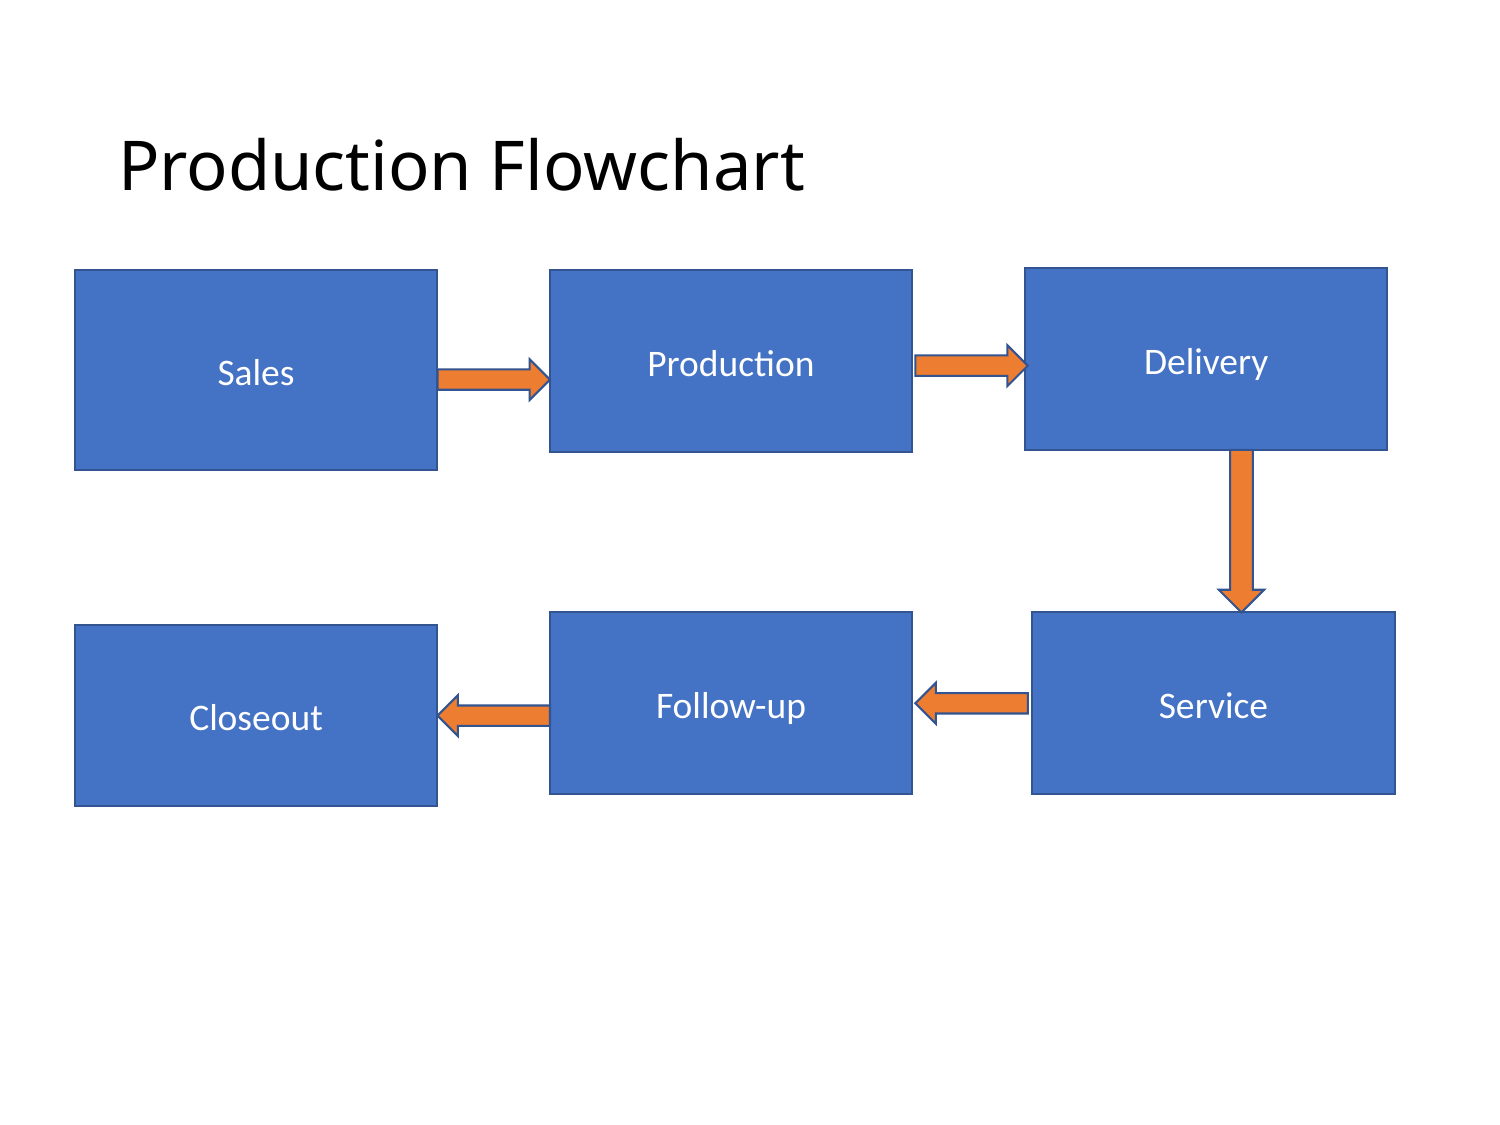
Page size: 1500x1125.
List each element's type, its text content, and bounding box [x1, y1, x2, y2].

text_box [436, 692, 552, 739]
text_box Service [1031, 611, 1396, 795]
text_box [914, 342, 1030, 389]
text_box Delivery [1024, 267, 1388, 451]
text_box [913, 680, 1029, 727]
title Production Flowchart [103, 59, 1397, 278]
text_box Sales [74, 269, 438, 471]
text_box [1216, 448, 1267, 614]
text_box Production [549, 269, 913, 453]
text_box Follow-up [549, 611, 913, 795]
text_box [436, 356, 552, 403]
text_box Closeout [74, 624, 438, 807]
